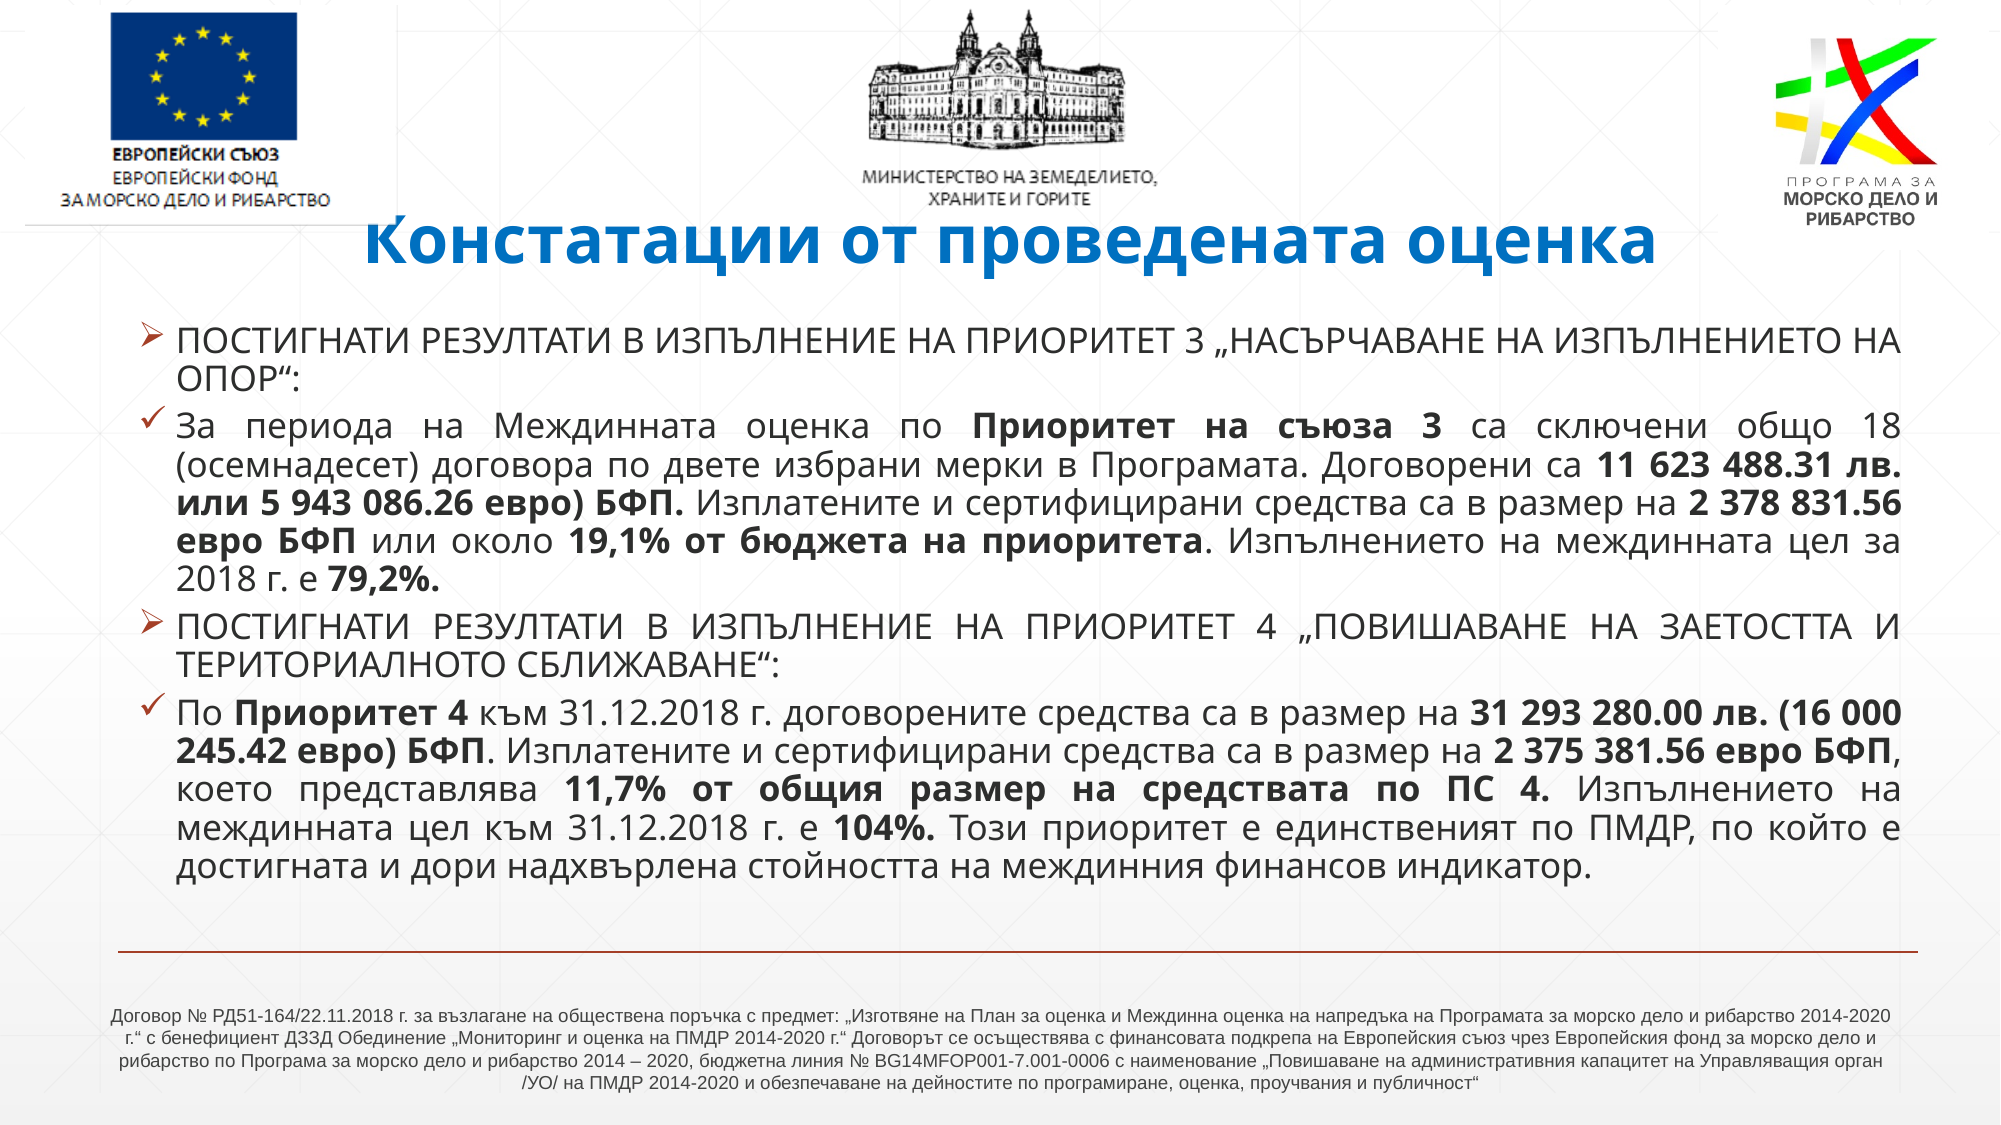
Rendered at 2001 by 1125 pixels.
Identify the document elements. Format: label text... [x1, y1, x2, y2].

picture [862, 5, 1138, 154]
picture [1718, 5, 1989, 250]
title Констатации от проведената оценка [223, 181, 1799, 286]
picture [779, 158, 1244, 245]
picture [25, 5, 399, 227]
footer Договор № РД51-164/22.11.2018 г. за възлагане на обществена поръчка с предмет: „Изготвяне на План за оценка и Междинна оценка на напредъка на Програмата за морско дело и рибарство 2014-2020 г.“ с бенефициент ДЗЗД Обединение „Мониторинг и оценка на ПМДР 2014-2020 г.“ Договорът се осъществява с финансовата подкрепа на Европейския съюз чрез Европейския фонд за морско дело и рибарство по Програма за морско дело и рибарство 2014 – 2020, бюджетна линия № BG14MFOP001-7.001-0006 с наименование „Повишаване на административния капацитет на Управляващия орган /УО/ на ПМДР 2014-2020 и обезпечаване на дейностите по програмиране, оценка, проучвания и публичност“ [91, 998, 1909, 1099]
list ПОСТИГНАТИ РЕЗУЛТАТИ В ИЗПЪЛНЕНИЕ НА ПРИОРИТЕТ 3 „НАСЪРЧАВАНЕ НА ИЗПЪЛНЕНИЕТО НА ОПОР“: За периода на Междинната оценка по Приоритет на съюза 3 са сключени общо 18 (осемнадесет) договора по двете избрани мерки в Програмата. Договорени са 11 623 488.31 лв. или 5 943 086.26 евро) БФП. Изплатените и сертифицирани средства са в размер на 2 378 831.56 евро БФП или около 19,1% от бюджета на приоритета. Изпълнението на междинната цел за 2018 г. е 79,2%. ПОСТИГНАТИ РЕЗУЛТАТИ В ИЗПЪЛНЕНИЕ НА ПРИОРИТЕТ 4 „ПОВИШАВАНЕ НА ЗАЕТОСТТА И ТЕРИТОРИАЛНОТО СБЛИЖАВАНЕ“: По Приоритет 4 към 31.12.2018 г. договорените средства са в размер на 31 293 280.00 лв. (16 000 245.42 евро) БФП. Изплатените и сертифицирани средства са в размер на 2 375 381.56 евро БФП, което представлява 11,7% от общия размер на средствата по ПС 4. Изпълнението на междинната цел към 31.12.2018 г. е 104%. Този приоритет е единственият по ПМДР, по който е достигната и дори надхвърлена стойността на междинния финансов индикатор. [123, 304, 1918, 950]
